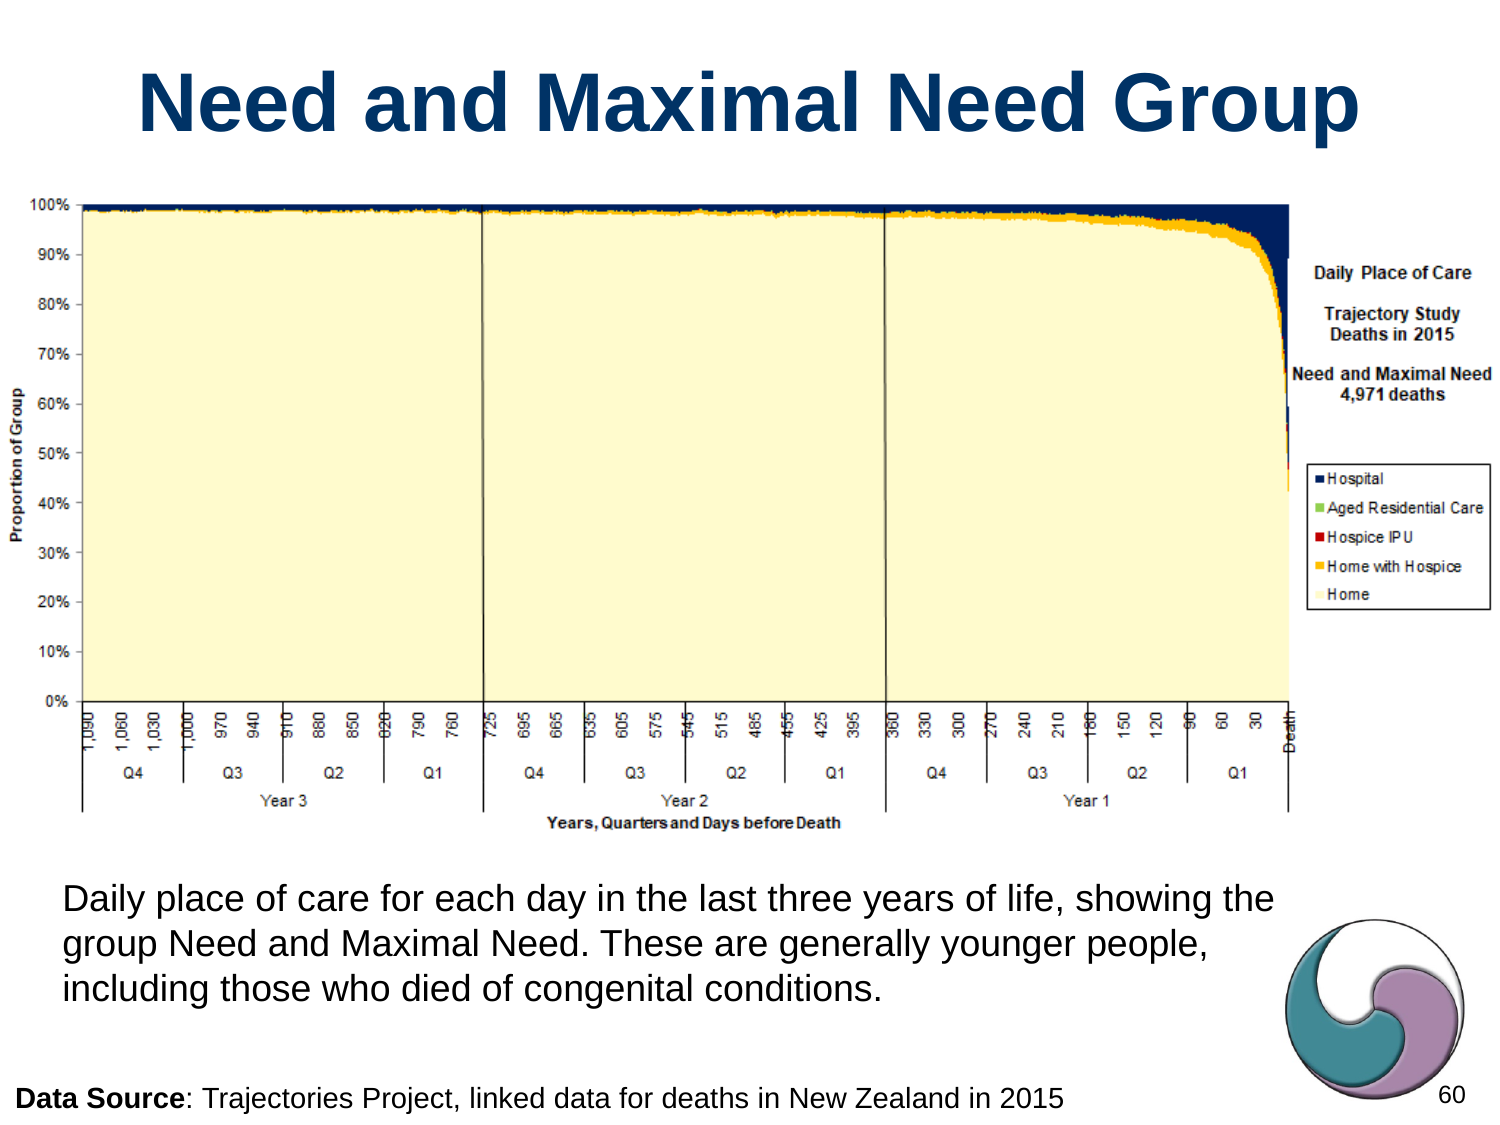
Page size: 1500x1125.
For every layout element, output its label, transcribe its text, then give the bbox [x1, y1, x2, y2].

picture [1281, 916, 1468, 1101]
title Need and Maximal Need Group [0, 12, 1500, 183]
picture [1442, 1094, 1449, 1101]
picture [0, 184, 1500, 836]
picture [1455, 1087, 1463, 1101]
list Daily place of care for each day in the last three years of life, showing the group Need and Maximal Need. These are generally younger people, including those who died of congenital conditions. [47, 866, 1330, 918]
list Data Source: Trajectories Project, linked data for deaths in New Zealand in 2015 [0, 1071, 1188, 1123]
